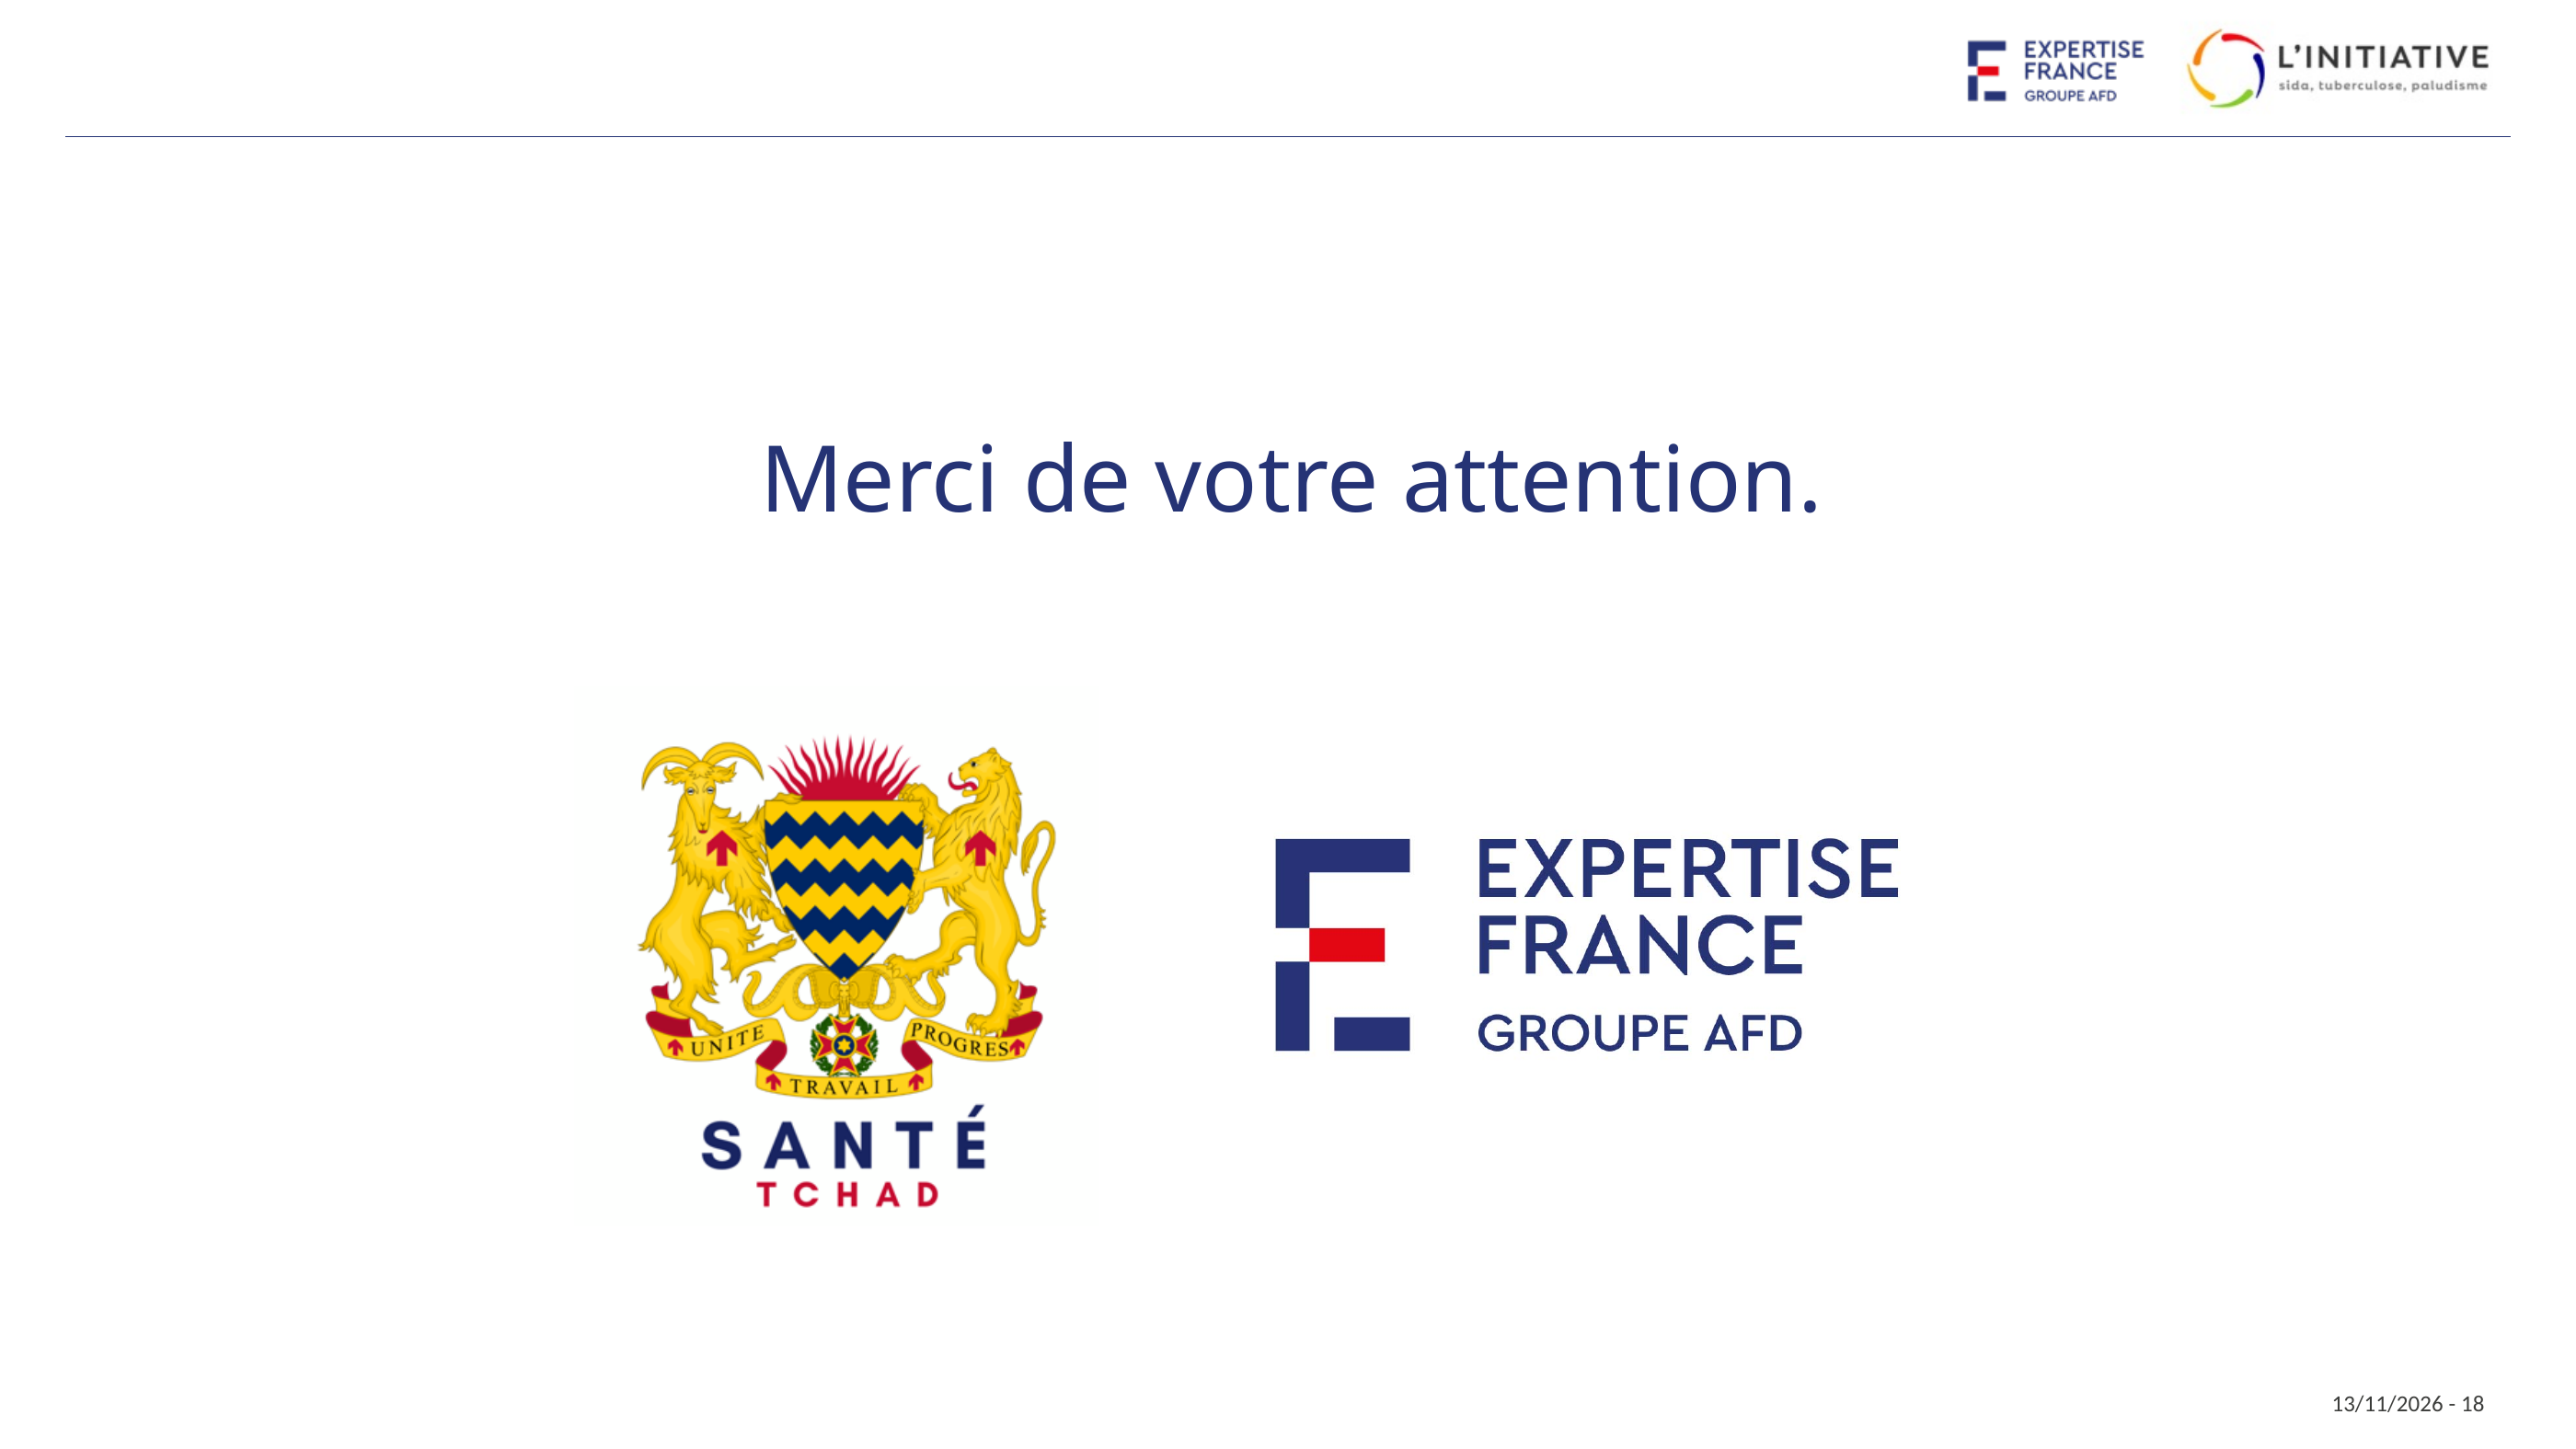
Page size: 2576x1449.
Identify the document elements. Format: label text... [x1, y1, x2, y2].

picture [574, 686, 1099, 1226]
text_box Merci de votre attention. [126, 303, 2457, 1301]
picture [1211, 746, 1974, 1137]
picture [1949, 0, 2519, 137]
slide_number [956, 1363, 2499, 1442]
